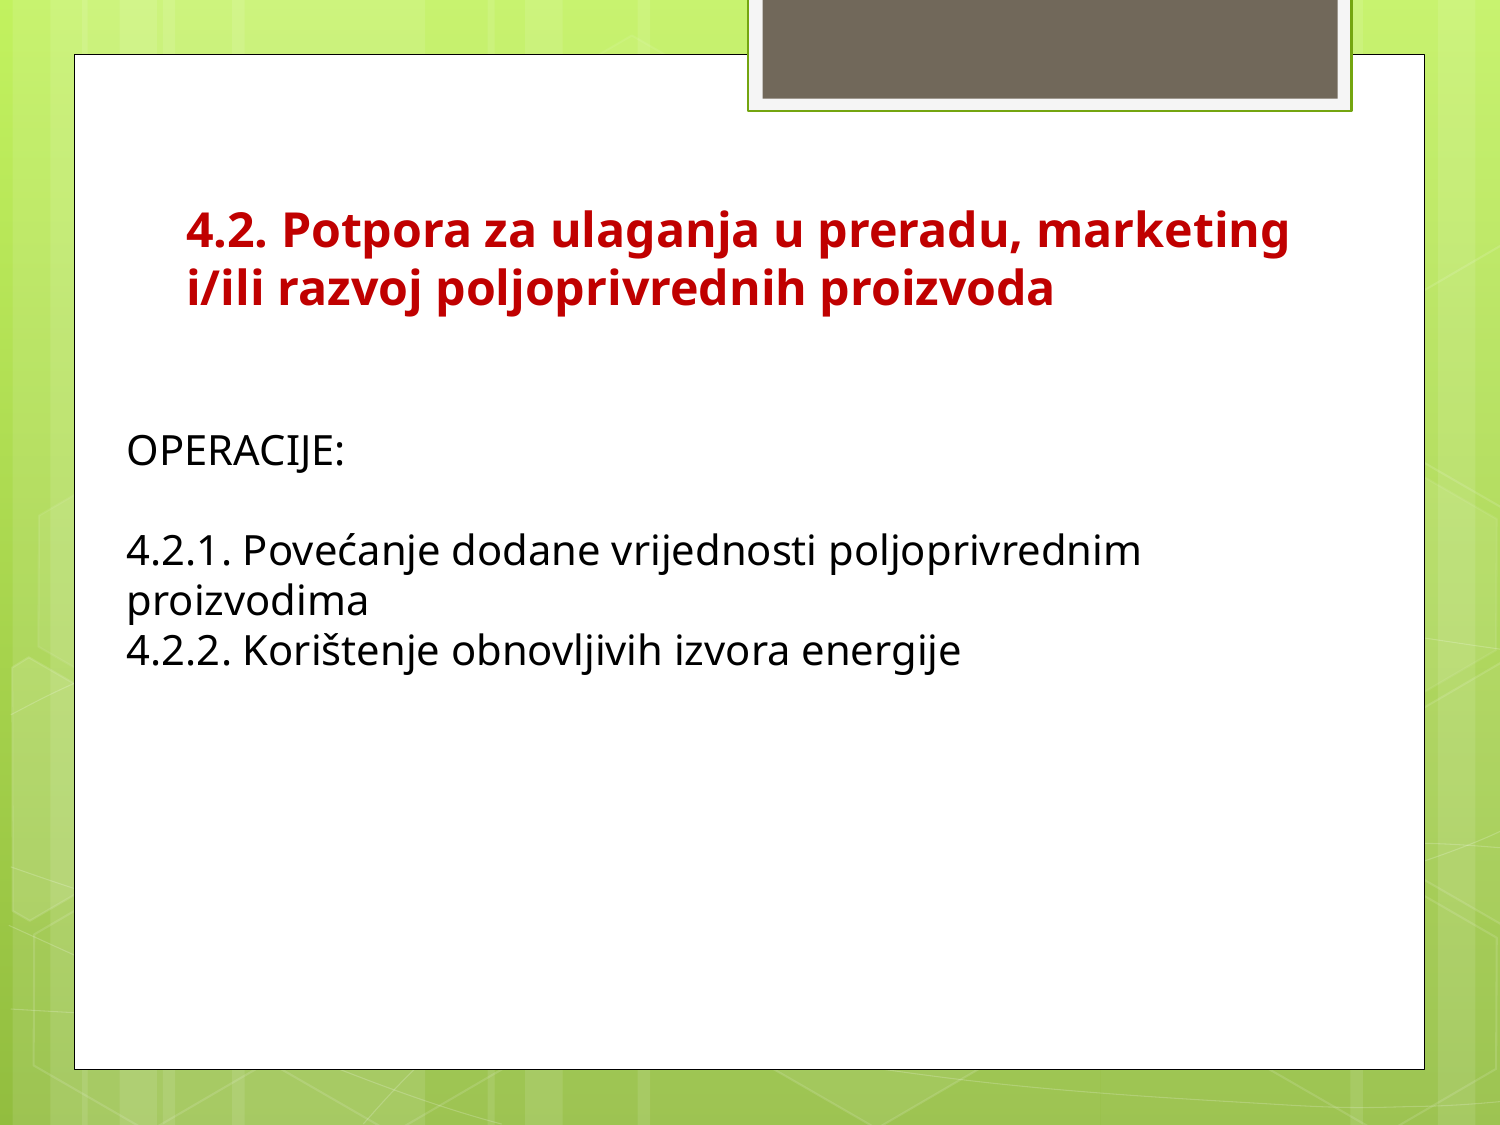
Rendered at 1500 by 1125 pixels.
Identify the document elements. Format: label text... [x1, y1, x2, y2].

title 4.2. Potpora za ulaganja u preradu, marketing i/ili razvoj poljoprivrednih proizvoda [171, 168, 1324, 357]
list OPERACIJE: 4.2.1. Povećanje dodane vrijednosti poljoprivrednim proizvodima 4.2.2. Korištenje obnovljivih izvora energije [100, 381, 1283, 957]
